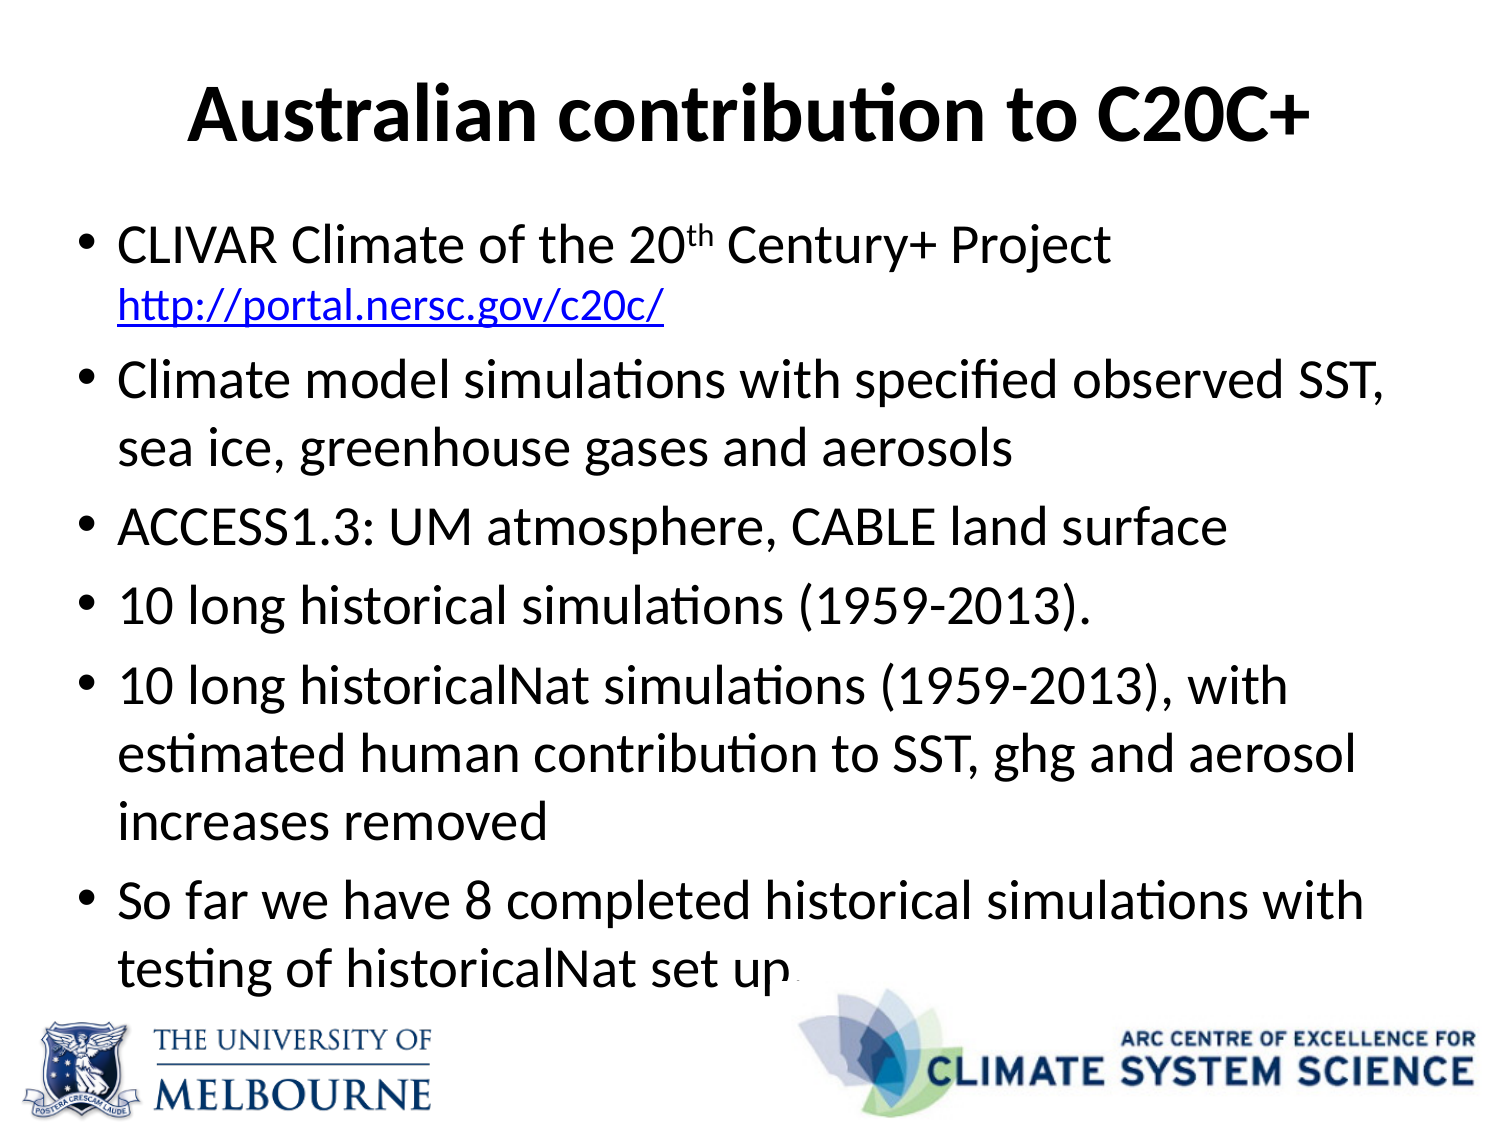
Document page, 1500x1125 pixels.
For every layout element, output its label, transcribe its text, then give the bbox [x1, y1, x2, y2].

picture [18, 1016, 436, 1125]
title Australian contribution to C20C+ [75, 14, 1425, 199]
list CLIVAR Climate of the 20th Century+ Project http://portal.nersc.gov/c20c/ Climate model simulations with specified observed SST, sea ice, greenhouse gases and aerosols ACCESS1.3: UM atmosphere, CABLE land surface 10 long historical simulations (1959-2013). 10 long historicalNat simulations (1959-2013), with estimated human contribution to SST, ghg and aerosol increases removed So far we have 8 completed historical simulations with testing of historicalNat set up. [61, 199, 1478, 1008]
picture [769, 981, 1500, 1125]
